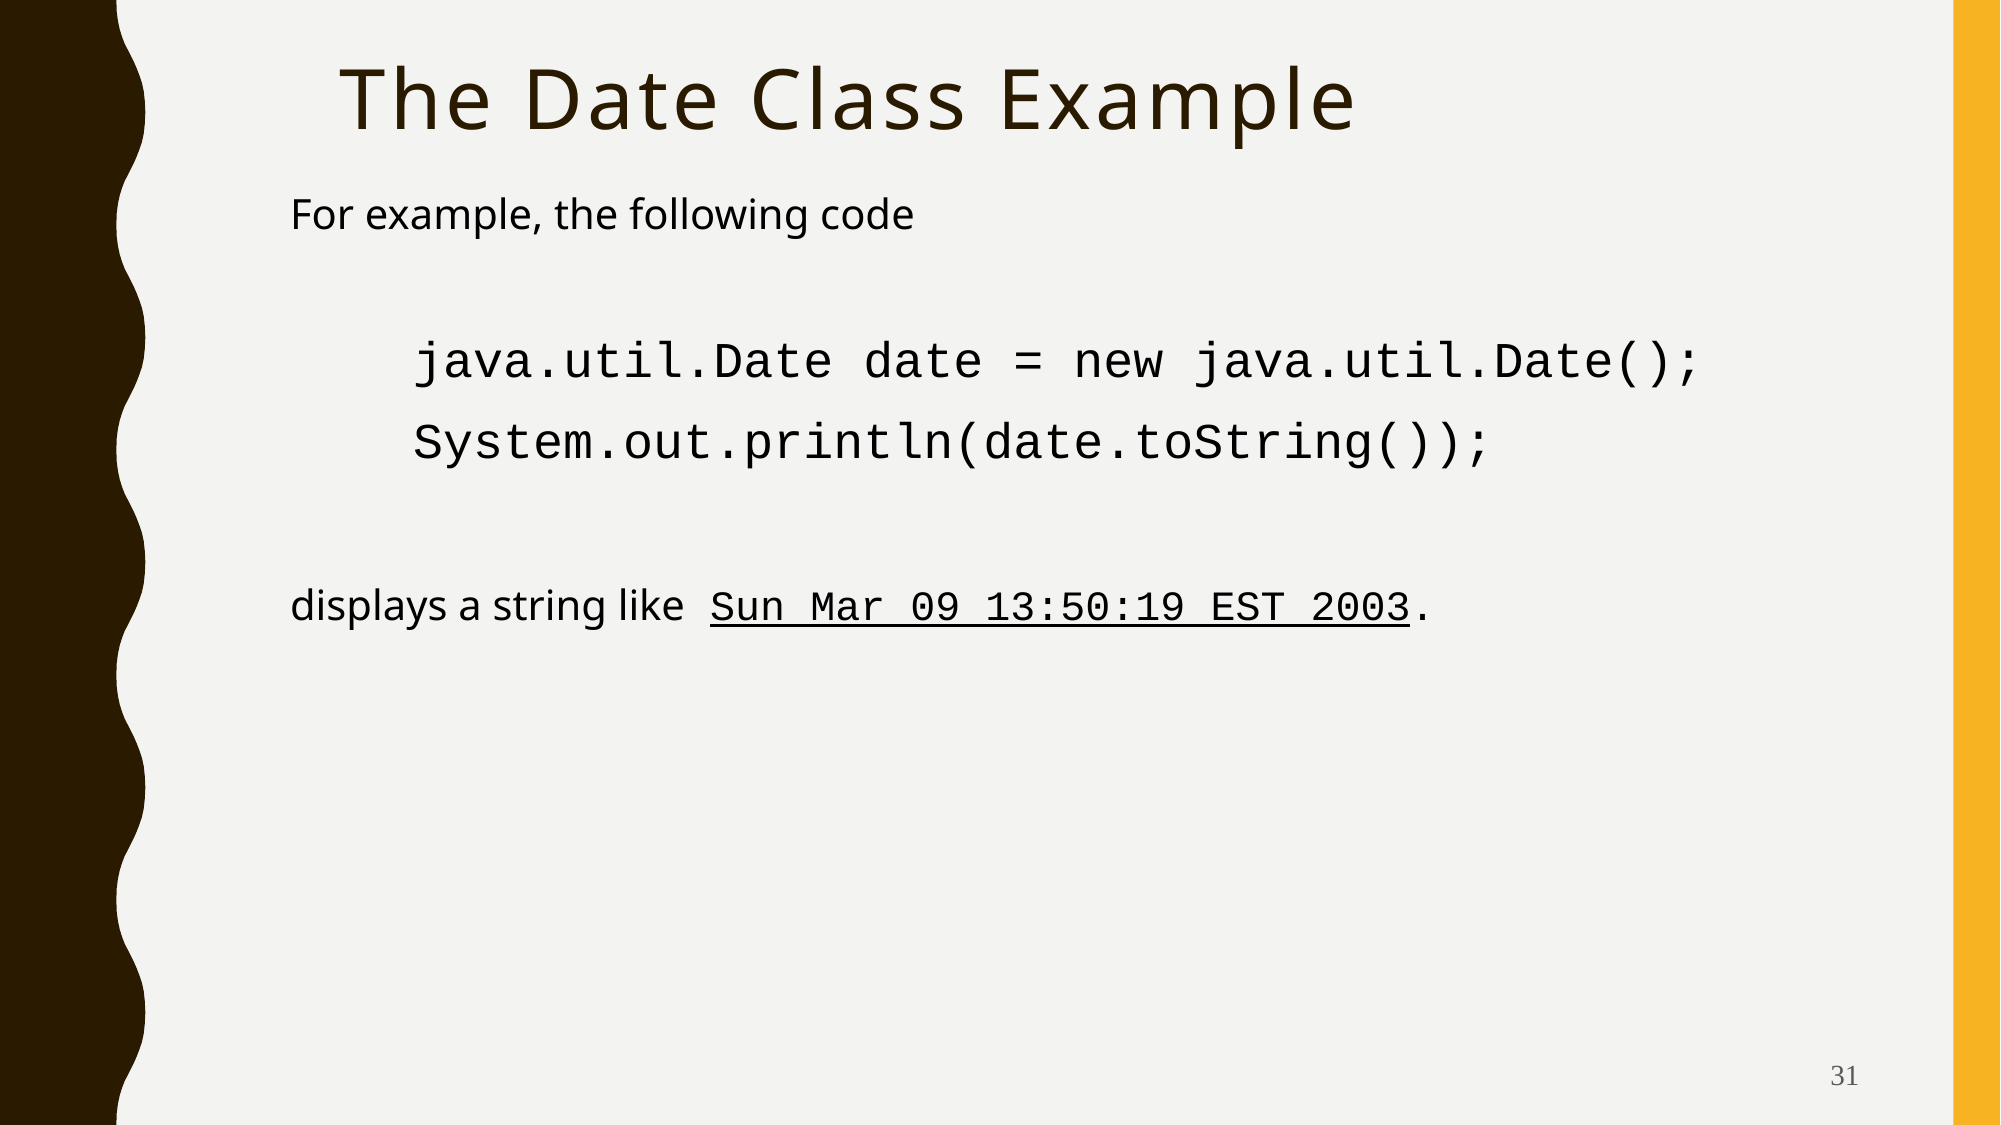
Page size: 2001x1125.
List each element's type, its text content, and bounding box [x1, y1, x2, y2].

list For example, the following code java.util.Date date = new java.util.Date(); System.out.println(date.toString()); displays a string like Sun Mar 09 13:50:19 EST 2003. [275, 174, 1750, 1025]
slide_number 31 [1412, 1045, 1875, 1103]
title The Date Class Example [324, 50, 1750, 138]
